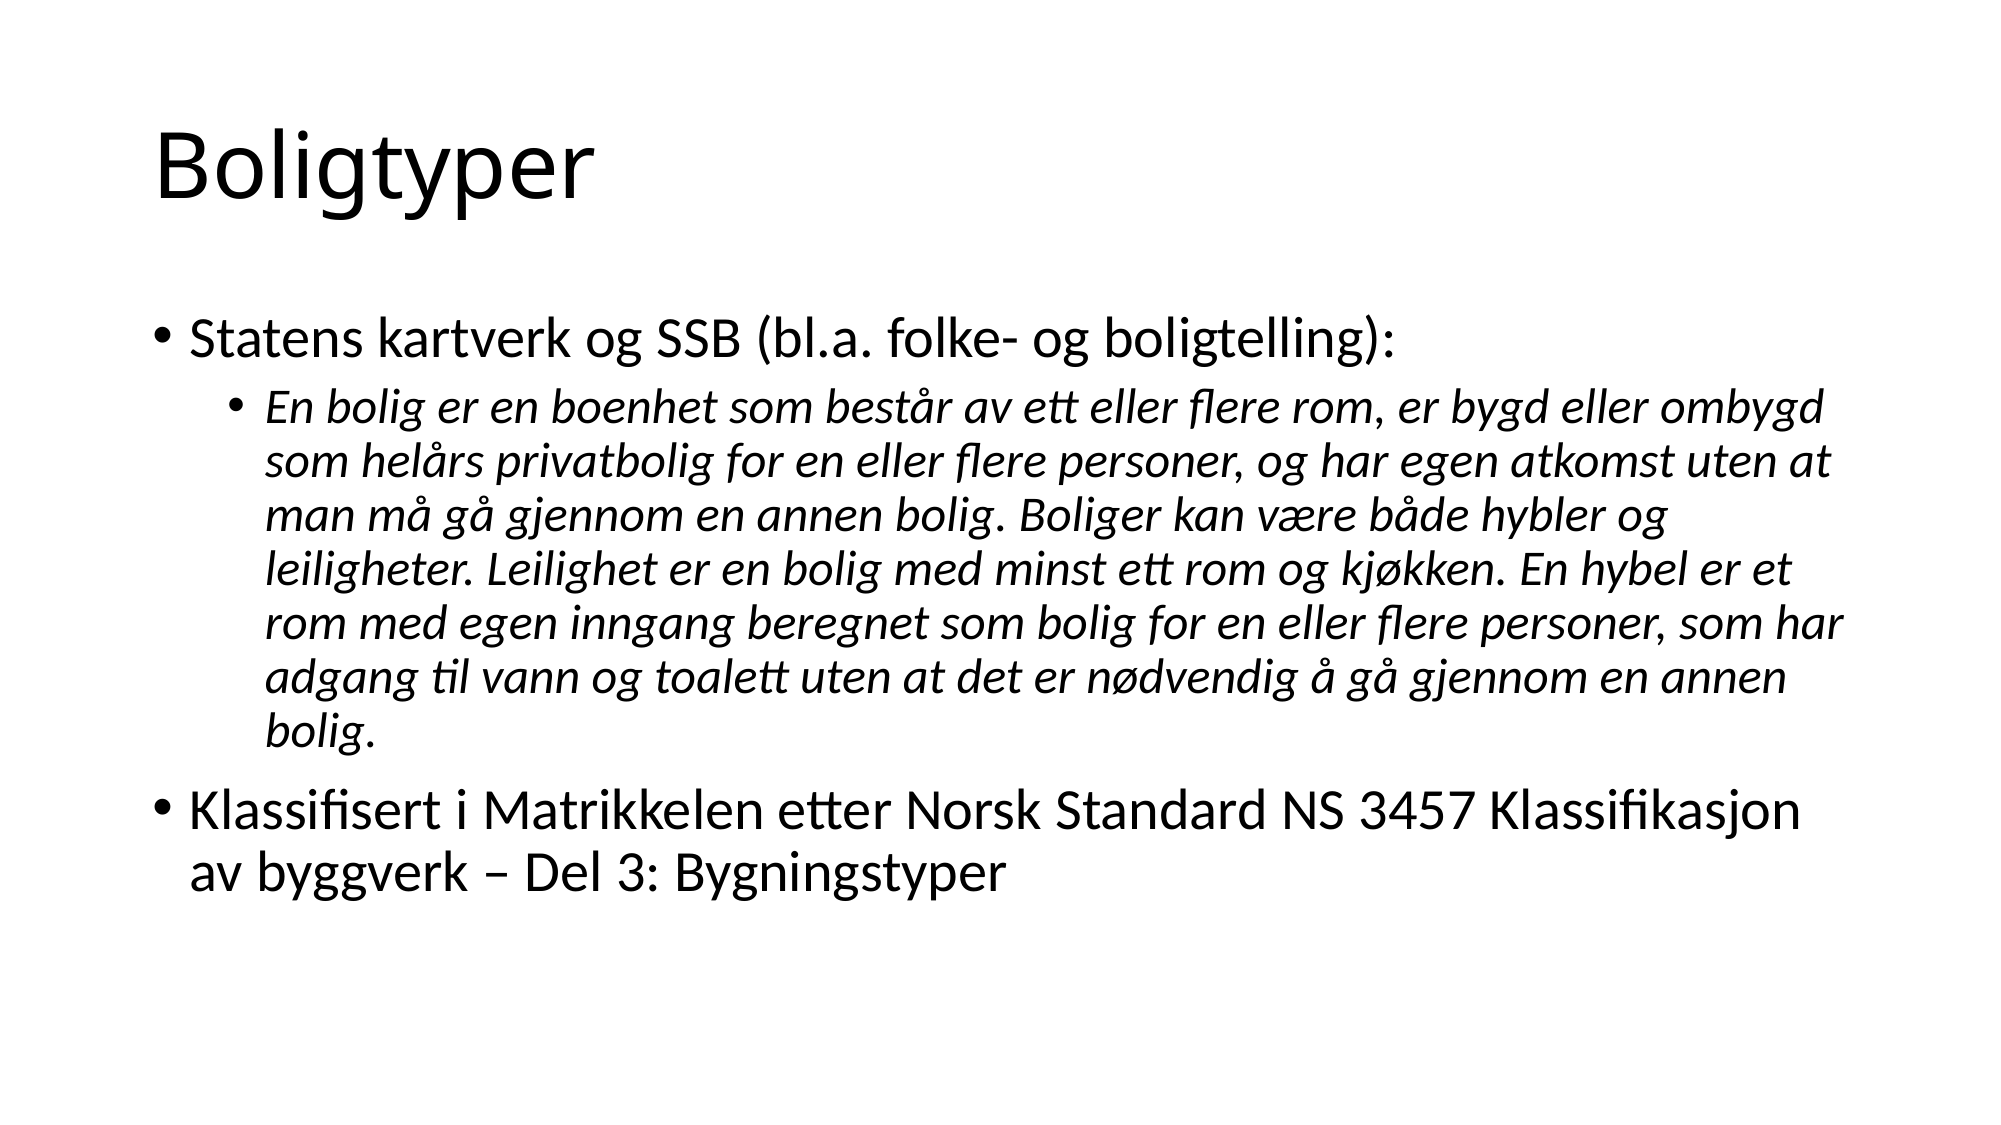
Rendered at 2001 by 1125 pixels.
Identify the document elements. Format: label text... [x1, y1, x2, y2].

list Statens kartverk og SSB (bl.a. folke- og boligtelling): En bolig er en boenhet som består av ett eller flere rom, er bygd eller ombygd som helårs privatbolig for en eller flere personer, og har egen atkomst uten at man må gå gjennom en annen bolig. Boliger kan være både hybler og leiligheter. Leilighet er en bolig med minst ett rom og kjøkken. En hybel er et rom med egen inngang beregnet som bolig for en eller flere personer, som har adgang til vann og toalett uten at det er nødvendig å gå gjennom en annen bolig. Klassifisert i Matrikkelen etter Norsk Standard NS 3457 Klassifikasjon av byggverk – Del 3: Bygningstyper [137, 299, 1863, 1014]
title Boligtyper [137, 59, 1863, 278]
